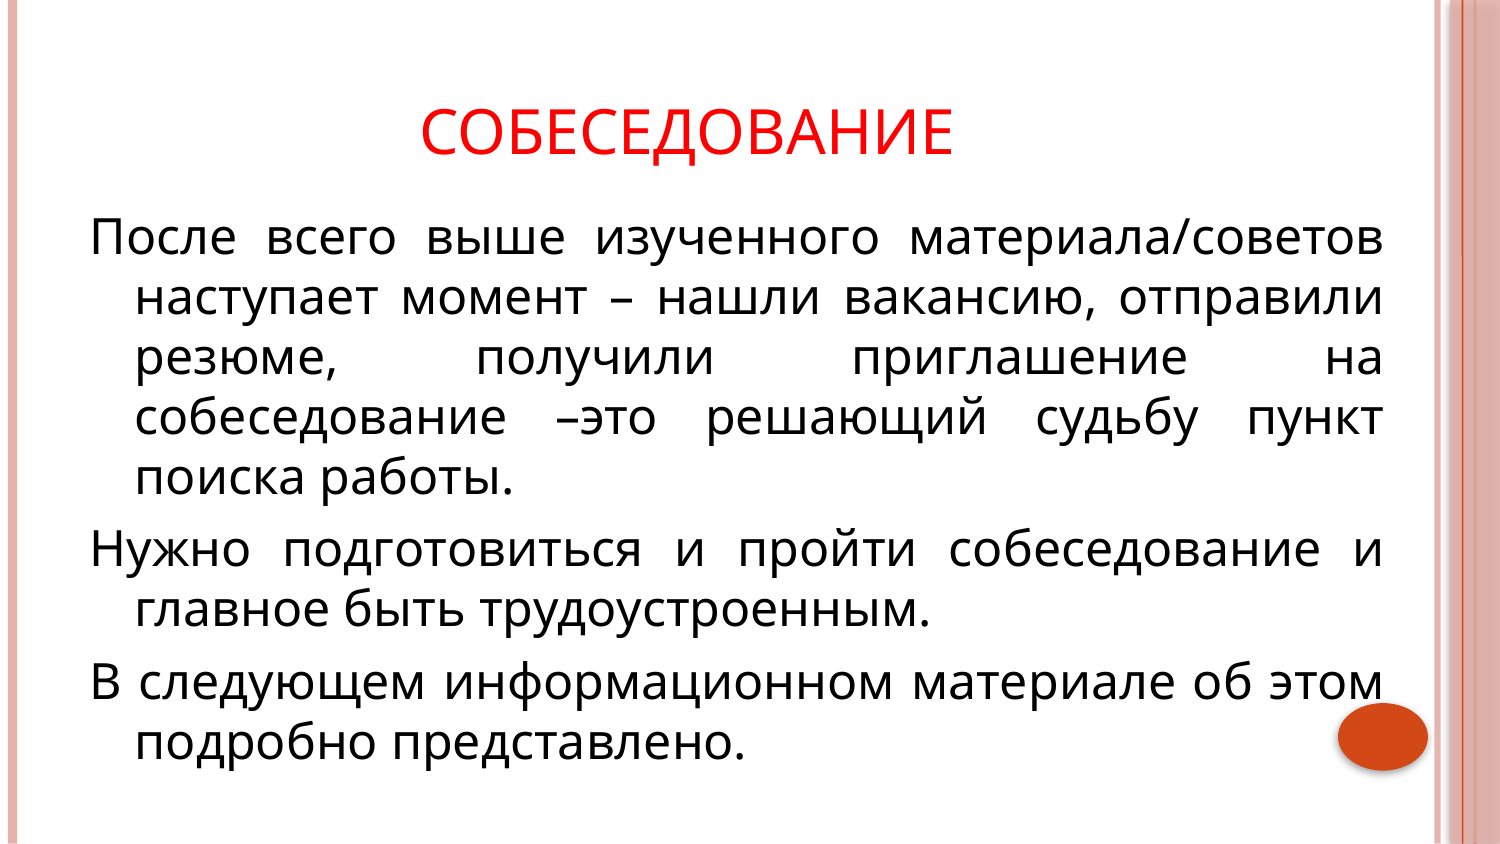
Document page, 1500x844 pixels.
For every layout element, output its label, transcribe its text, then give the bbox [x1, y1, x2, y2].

title Собеседование [75, 33, 1300, 175]
list После всего выше изученного материала/советов наступает момент – нашли вакансию, отправили резюме, получили приглашение на собеседование –это решающий судьбу пункт поиска работы. Нужно подготовиться и пройти собеседование и главное быть трудоустроенным. В следующем информационном материале об этом подробно представлено. [75, 196, 1400, 797]
